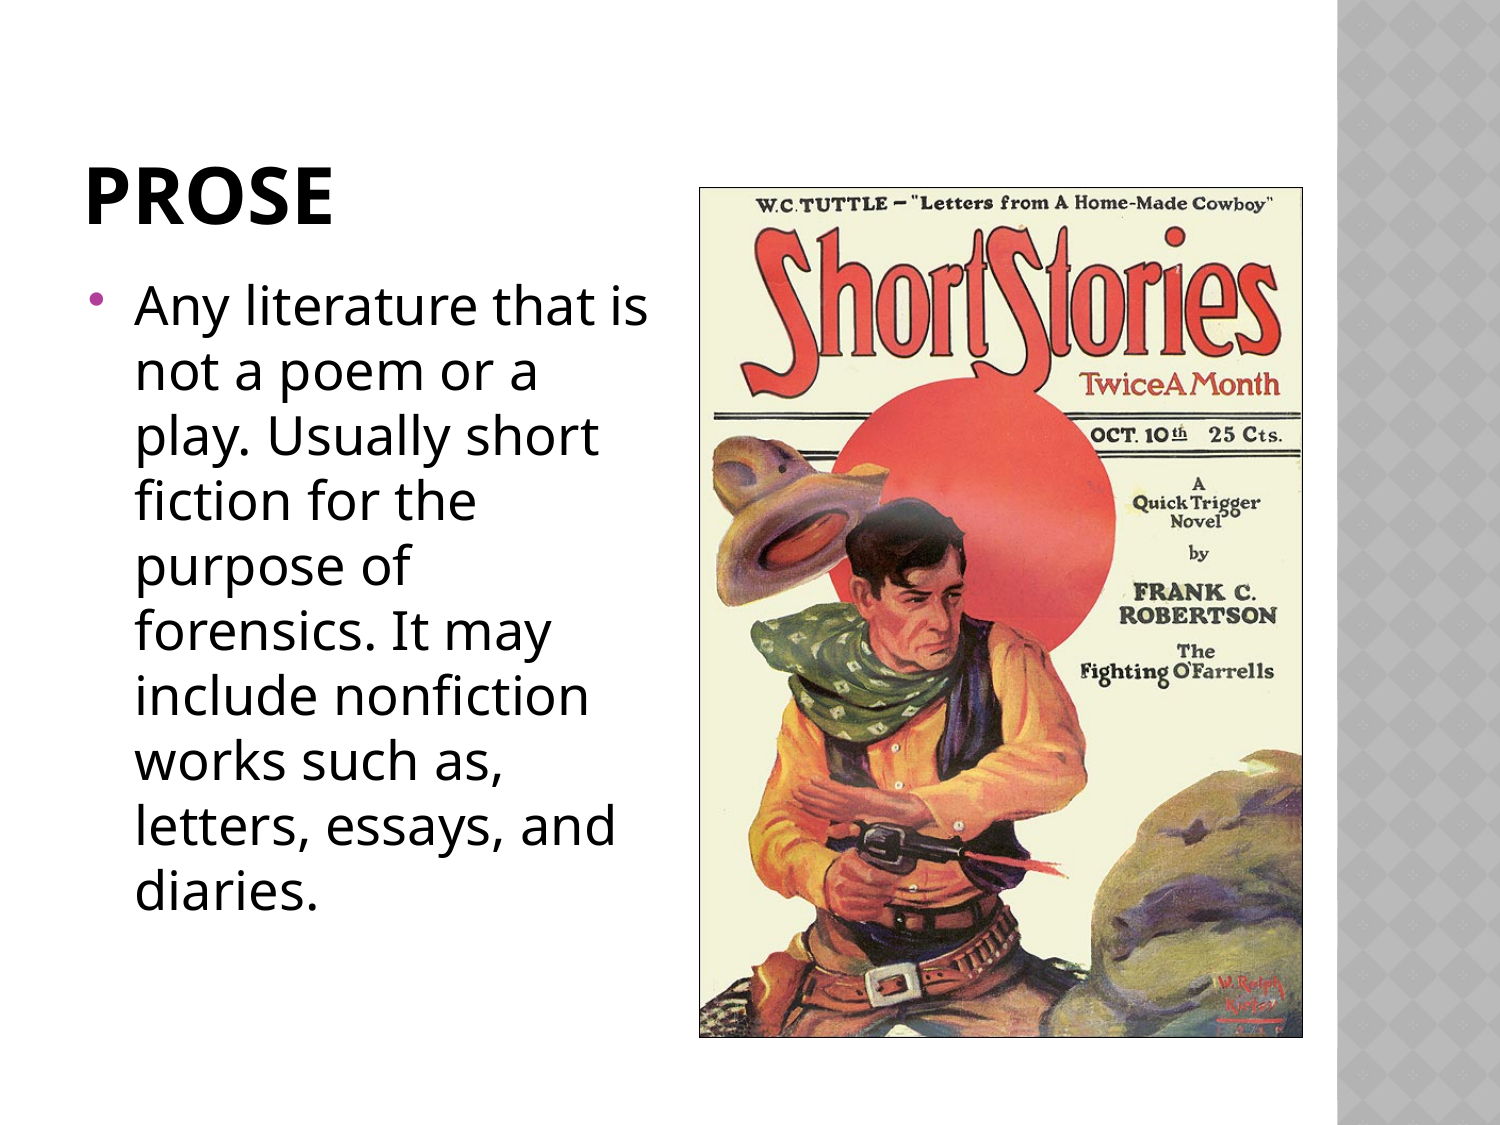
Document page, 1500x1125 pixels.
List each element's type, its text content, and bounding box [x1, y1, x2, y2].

title Prose [75, 52, 1263, 240]
picture [699, 187, 1303, 1038]
list Any literature that is not a poem or a play. Usually short fiction for the purpose of forensics. It may include nonfiction works such as, letters, essays, and diaries. [75, 264, 675, 1059]
